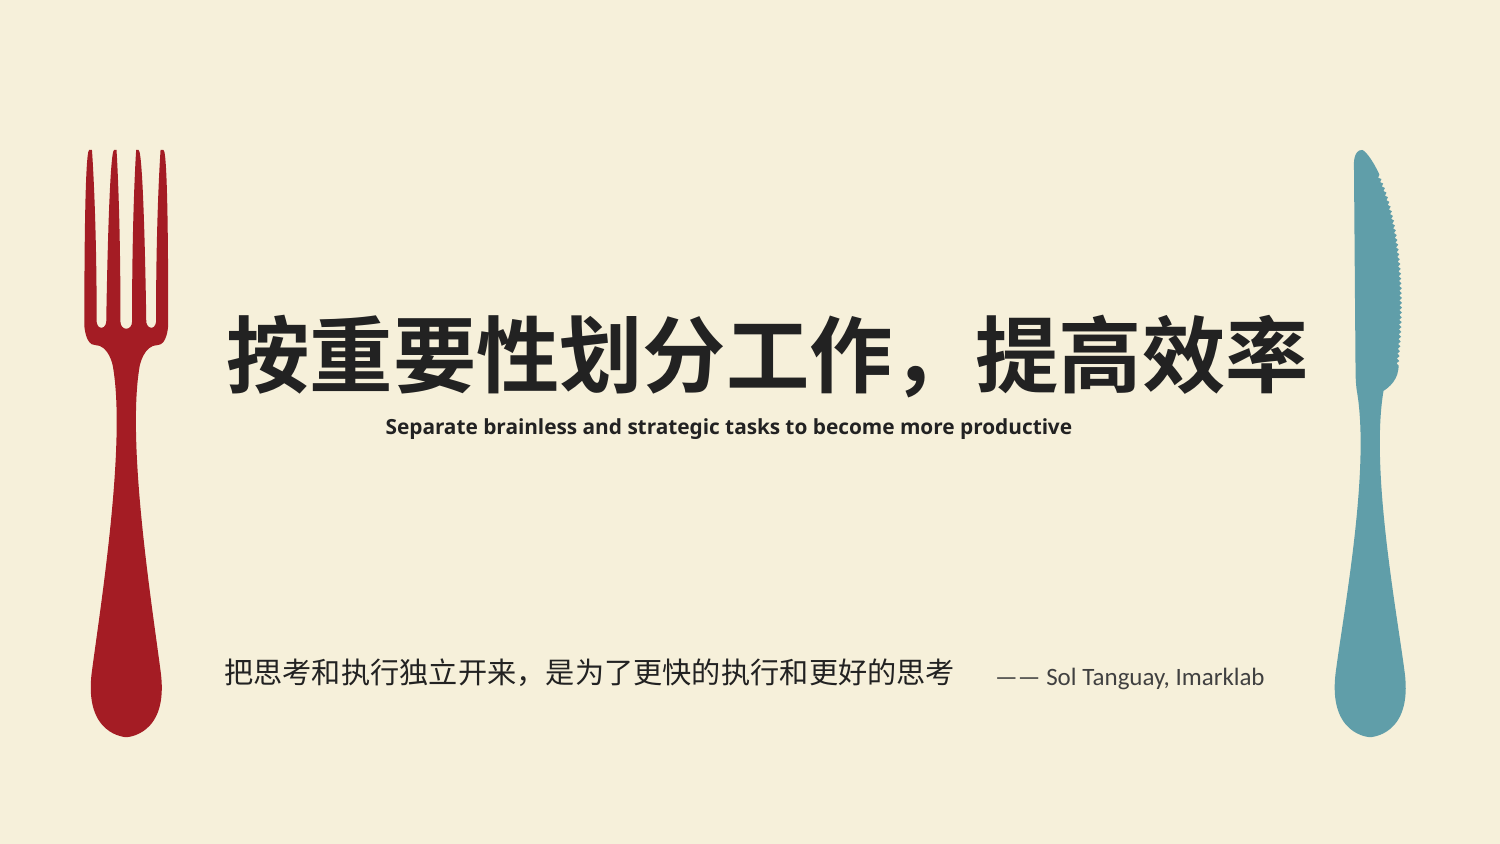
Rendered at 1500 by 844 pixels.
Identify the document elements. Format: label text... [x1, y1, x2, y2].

text_box 按重要性划分工作，提高效率 [211, 295, 1324, 410]
text_box [84, 149, 169, 738]
text_box 把思考和执行独立开来，是为了更快的执行和更好的思考 [209, 647, 978, 697]
text_box —— Sol Tanguay, Imarklab [980, 653, 1281, 698]
text_box Separate brainless and strategic tasks to become more productive [370, 410, 1121, 447]
text_box [1334, 149, 1406, 738]
